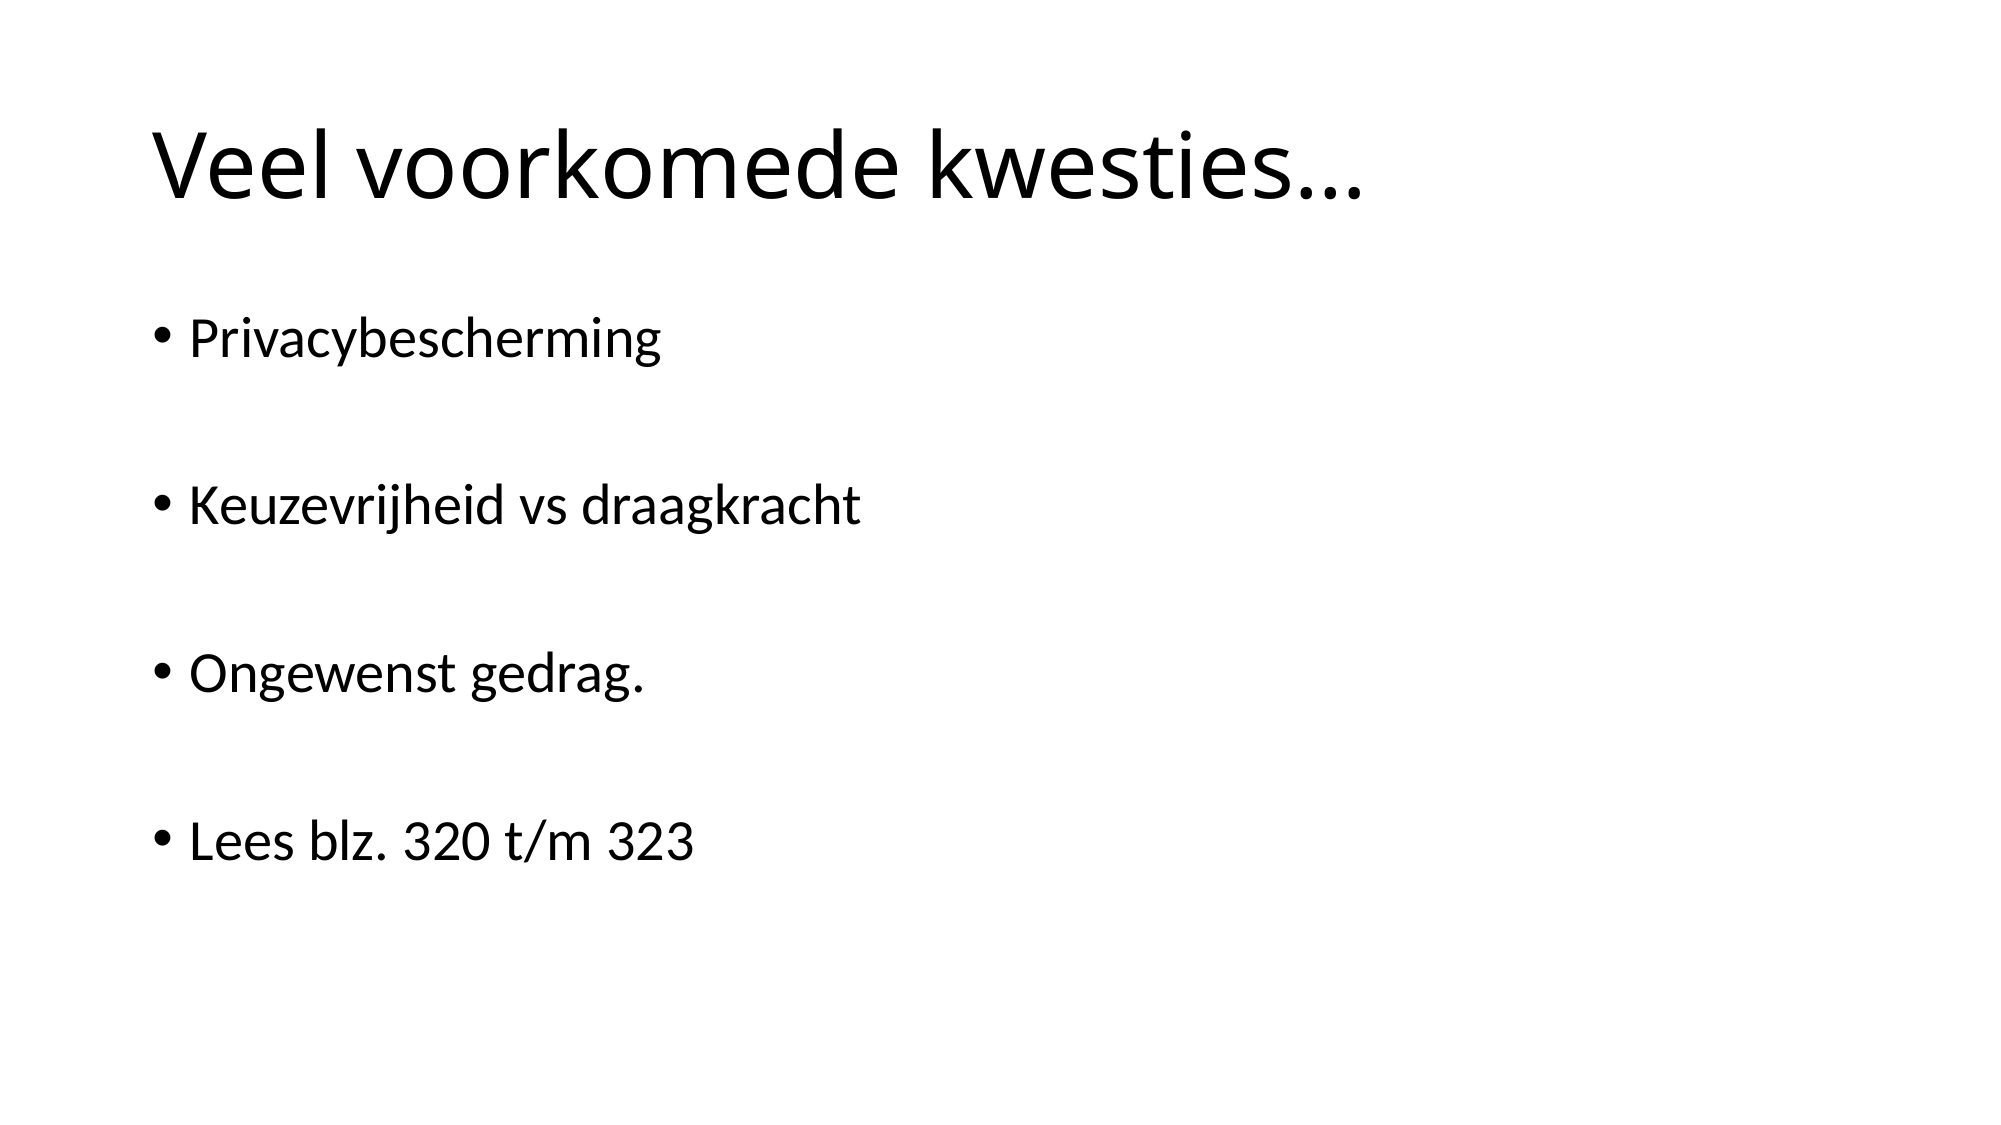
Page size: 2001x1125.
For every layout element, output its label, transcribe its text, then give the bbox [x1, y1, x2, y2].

title Veel voorkomede kwesties… [137, 59, 1863, 278]
list Privacybescherming Keuzevrijheid vs draagkracht Ongewenst gedrag. Lees blz. 320 t/m 323 [137, 299, 1863, 1014]
